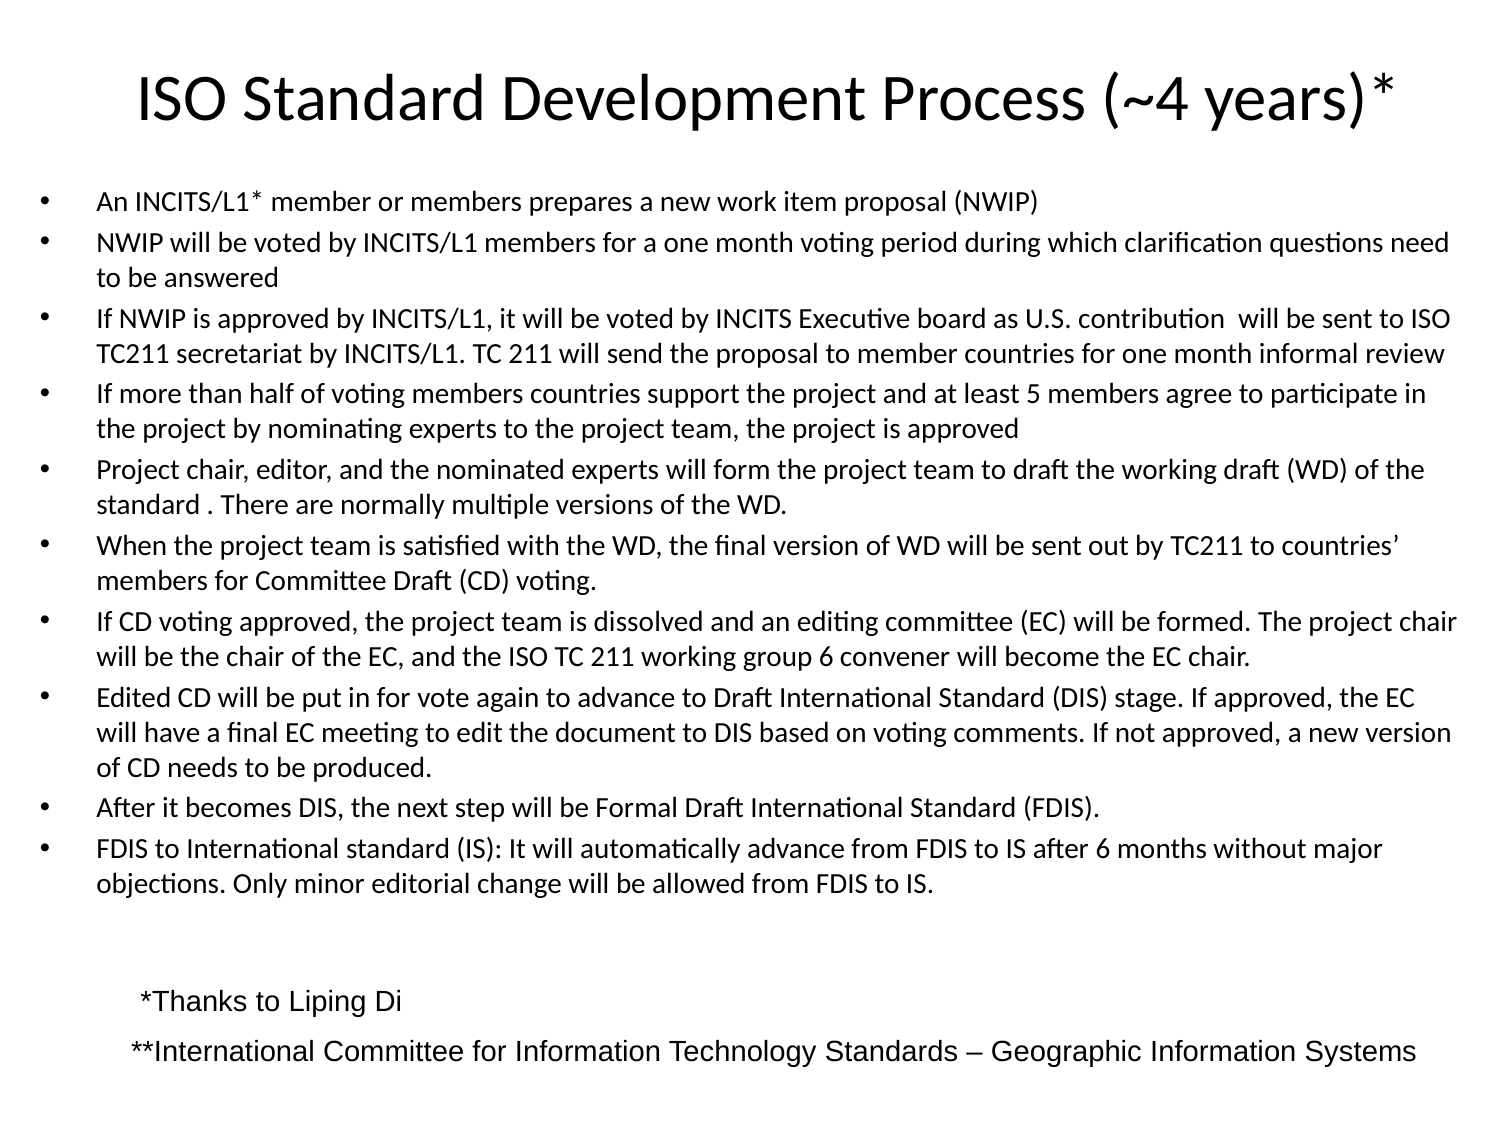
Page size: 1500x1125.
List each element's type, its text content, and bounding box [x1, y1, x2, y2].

title ISO Standard Development Process (~4 years)* [74, 37, 1463, 151]
text_box *Thanks to Liping Di [125, 974, 418, 1025]
text_box **International Committee for Information Technology Standards – Geographic Information Systems [116, 1024, 1434, 1075]
list An INCITS/L1* member or members prepares a new work item proposal (NWIP) NWIP will be voted by INCITS/L1 members for a one month voting period during which clarification questions need to be answered If NWIP is approved by INCITS/L1, it will be voted by INCITS Executive board as U.S. contribution will be sent to ISO TC211 secretariat by INCITS/L1. TC 211 will send the proposal to member countries for one month informal review If more than half of voting members countries support the project and at least 5 members agree to participate in the project by nominating experts to the project team, the project is approved Project chair, editor, and the nominated experts will form the project team to draft the working draft (WD) of the standard . There are normally multiple versions of the WD. When the project team is satisfied with the WD, the final version of WD will be sent out by TC211 to countries’ members for Committee Draft (CD) voting. If CD voting approved, the project team is dissolved and an editing committee (EC) will be formed. The project chair will be the chair of the EC, and the ISO TC 211 working group 6 convener will become the EC chair. Edited CD will be put in for vote again to advance to Draft International Standard (DIS) stage. If approved, the EC will have a final EC meeting to edit the document to DIS based on voting comments. If not approved, a new version of CD needs to be produced. After it becomes DIS, the next step will be Formal Draft International Standard (FDIS). FDIS to International standard (IS): It will automatically advance from FDIS to IS after 6 months without major objections. Only minor editorial change will be allowed from FDIS to IS. [24, 174, 1476, 951]
